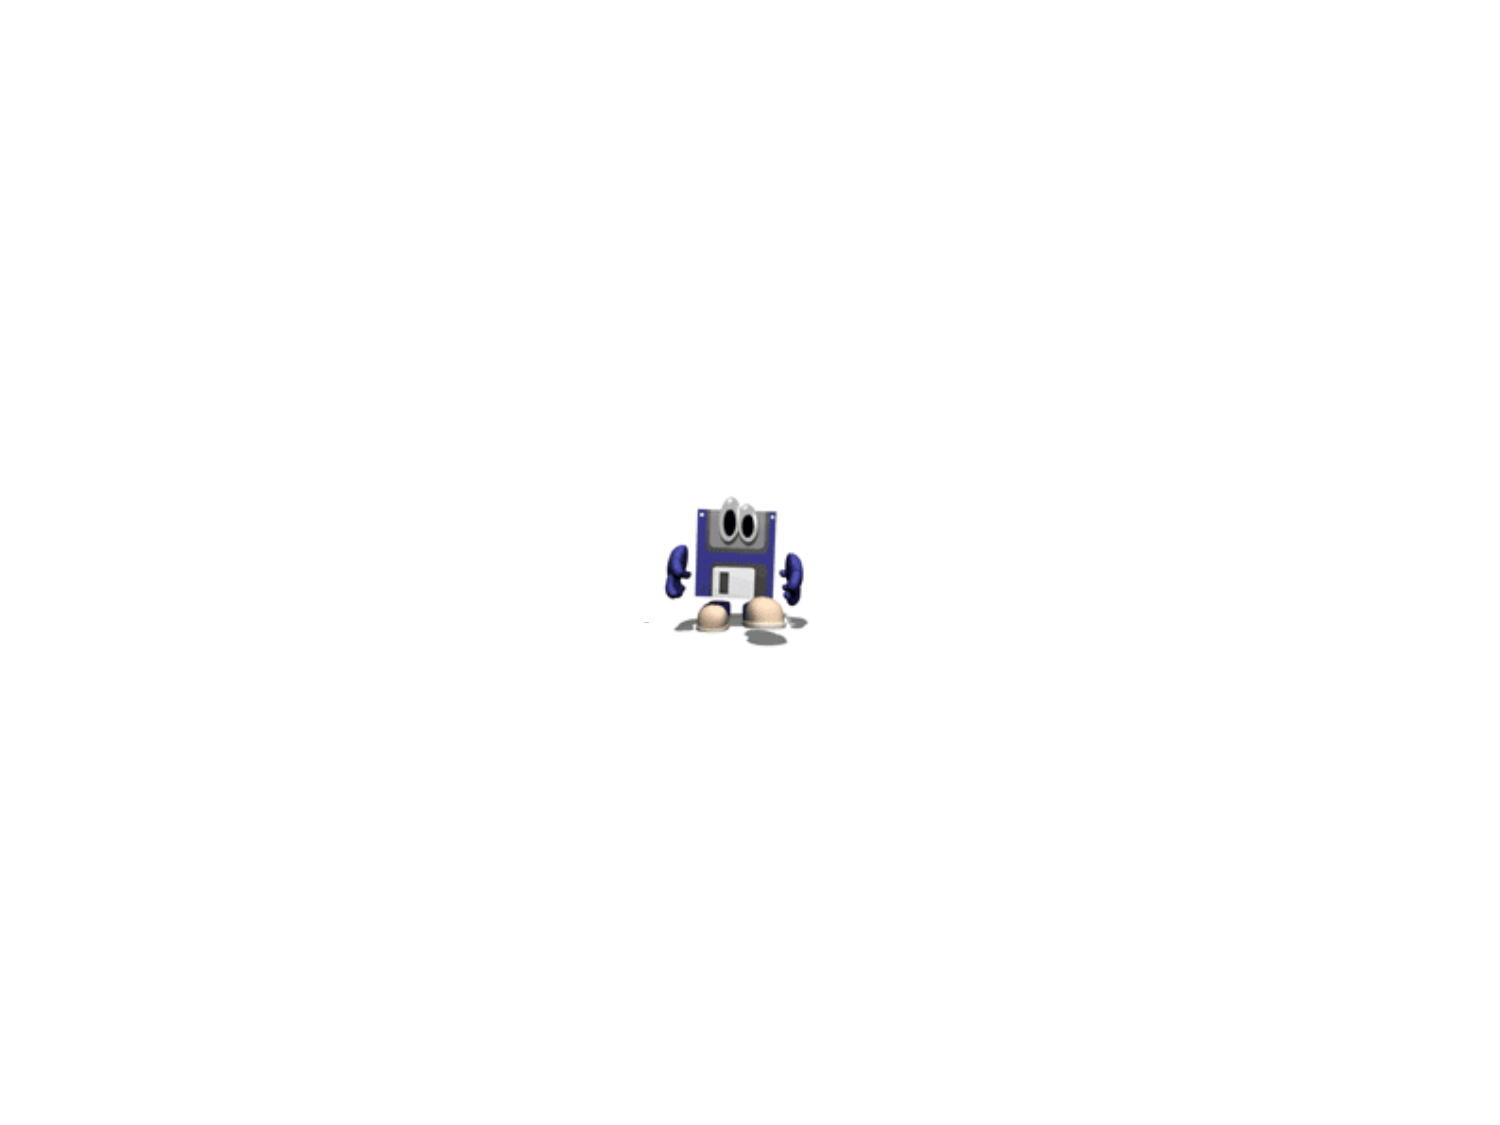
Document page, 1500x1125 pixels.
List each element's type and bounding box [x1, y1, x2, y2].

picture [649, 487, 819, 657]
text_box [0, 453, 1500, 672]
